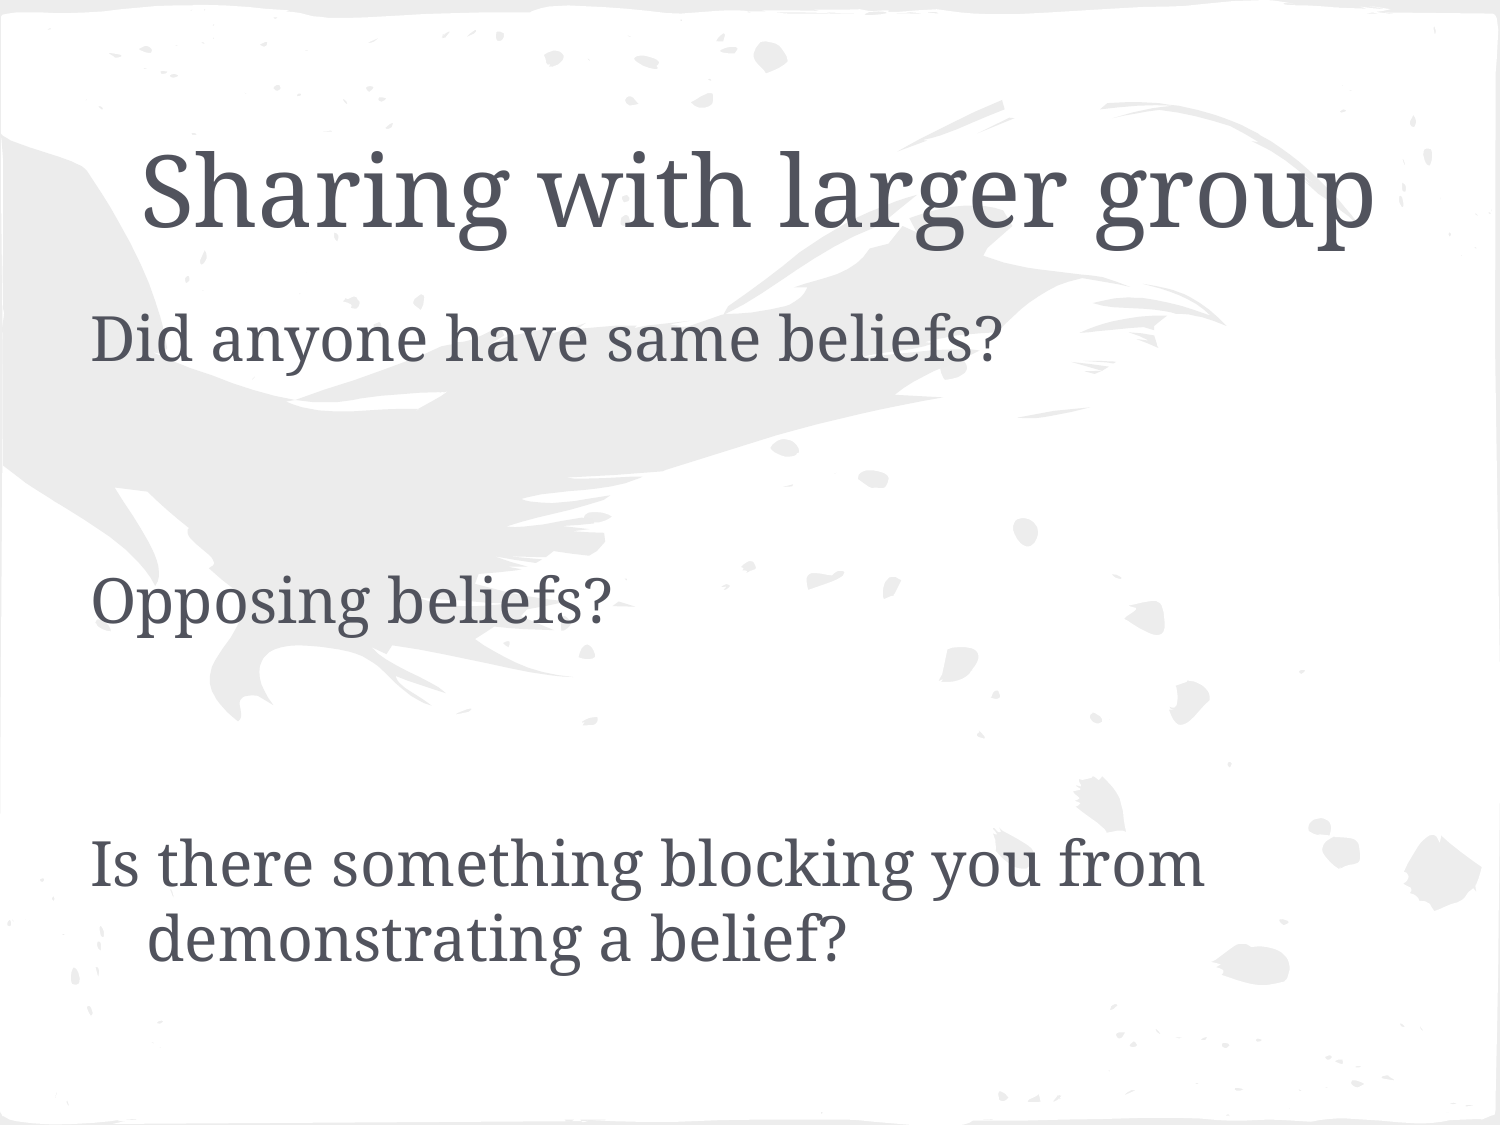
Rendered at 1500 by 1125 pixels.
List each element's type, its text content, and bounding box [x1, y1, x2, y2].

title Sharing with larger group [75, 34, 1425, 263]
list Did anyone have same beliefs? Opposing beliefs? Is there something blocking you from demonstrating a belief? [75, 283, 1425, 1078]
